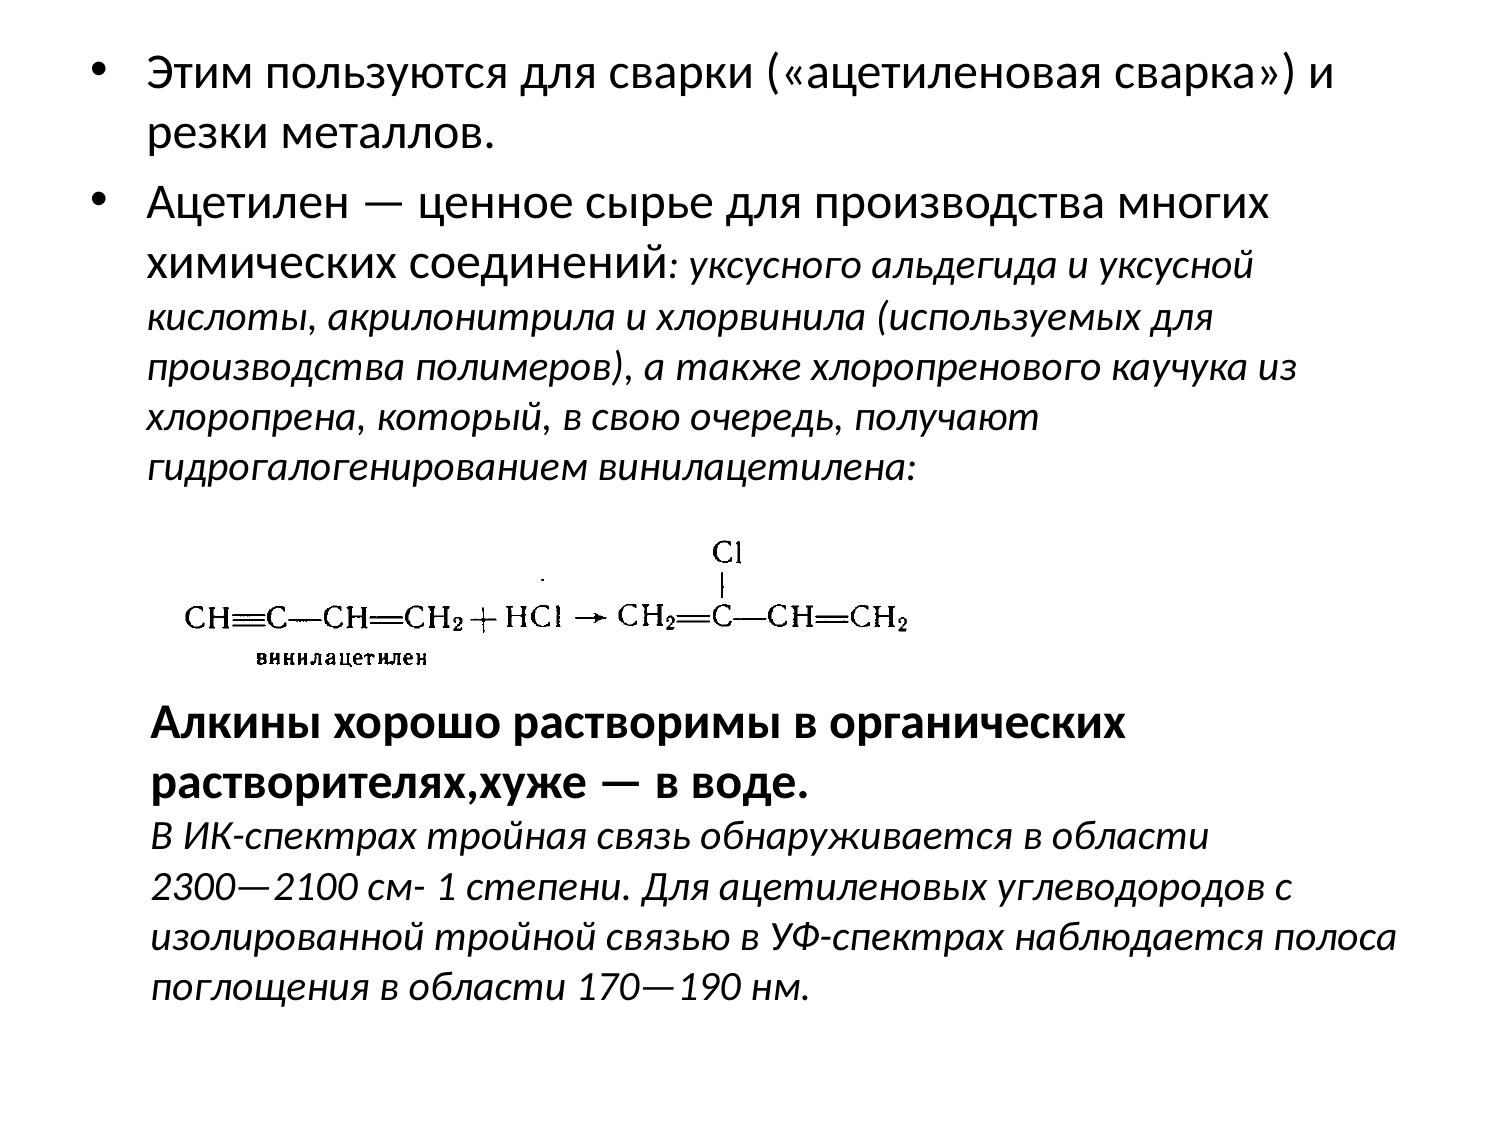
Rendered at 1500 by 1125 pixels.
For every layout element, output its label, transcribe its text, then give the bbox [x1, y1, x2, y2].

text_box Алкины хорошо растворимы в органических растворителях,хуже — в воде. В ИК-спектрах тройная связь обнаруживается в области 2300—2100 см- 1 степени. Для ацетиленовых углеводородов с изолированной тройной связью в УФ-спектрах наблюдается полоса поглощения в области 170—190 нм. [135, 681, 1435, 1016]
picture [182, 526, 940, 681]
list Этим пользуются для сварки («ацетиленовая сварка») и резки металлов. Ацетилен — ценное сырье для производства многих химических соединений: уксусного альдегида и уксусной кислоты, акрилонитрила и хлорвинила (используемых для производства полимеров), а также хлоропренового каучука из хлоропрена, который, в свою очередь, получают гидрогалогенированием винилацетилена: [75, 30, 1425, 1005]
